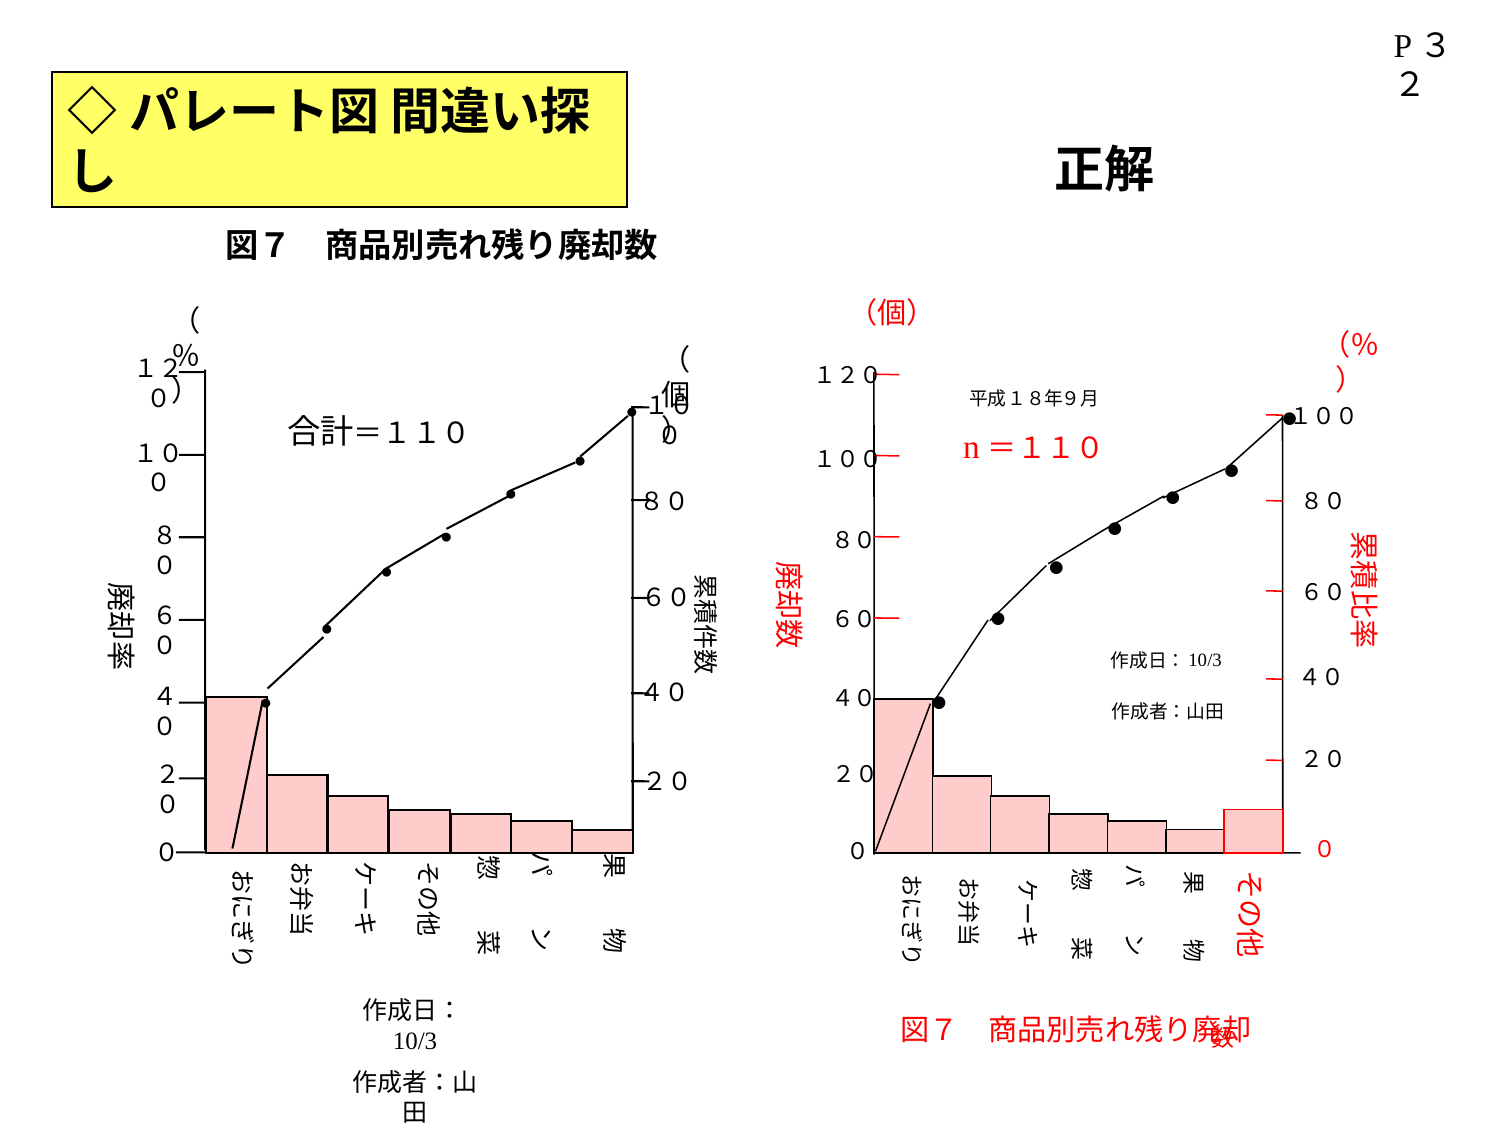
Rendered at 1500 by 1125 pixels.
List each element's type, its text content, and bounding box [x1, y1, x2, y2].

text_box ◇パレート図 間違い探し [52, 72, 628, 208]
text_box P３２ [1378, 16, 1500, 111]
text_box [81, 216, 730, 1078]
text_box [772, 137, 1392, 1066]
